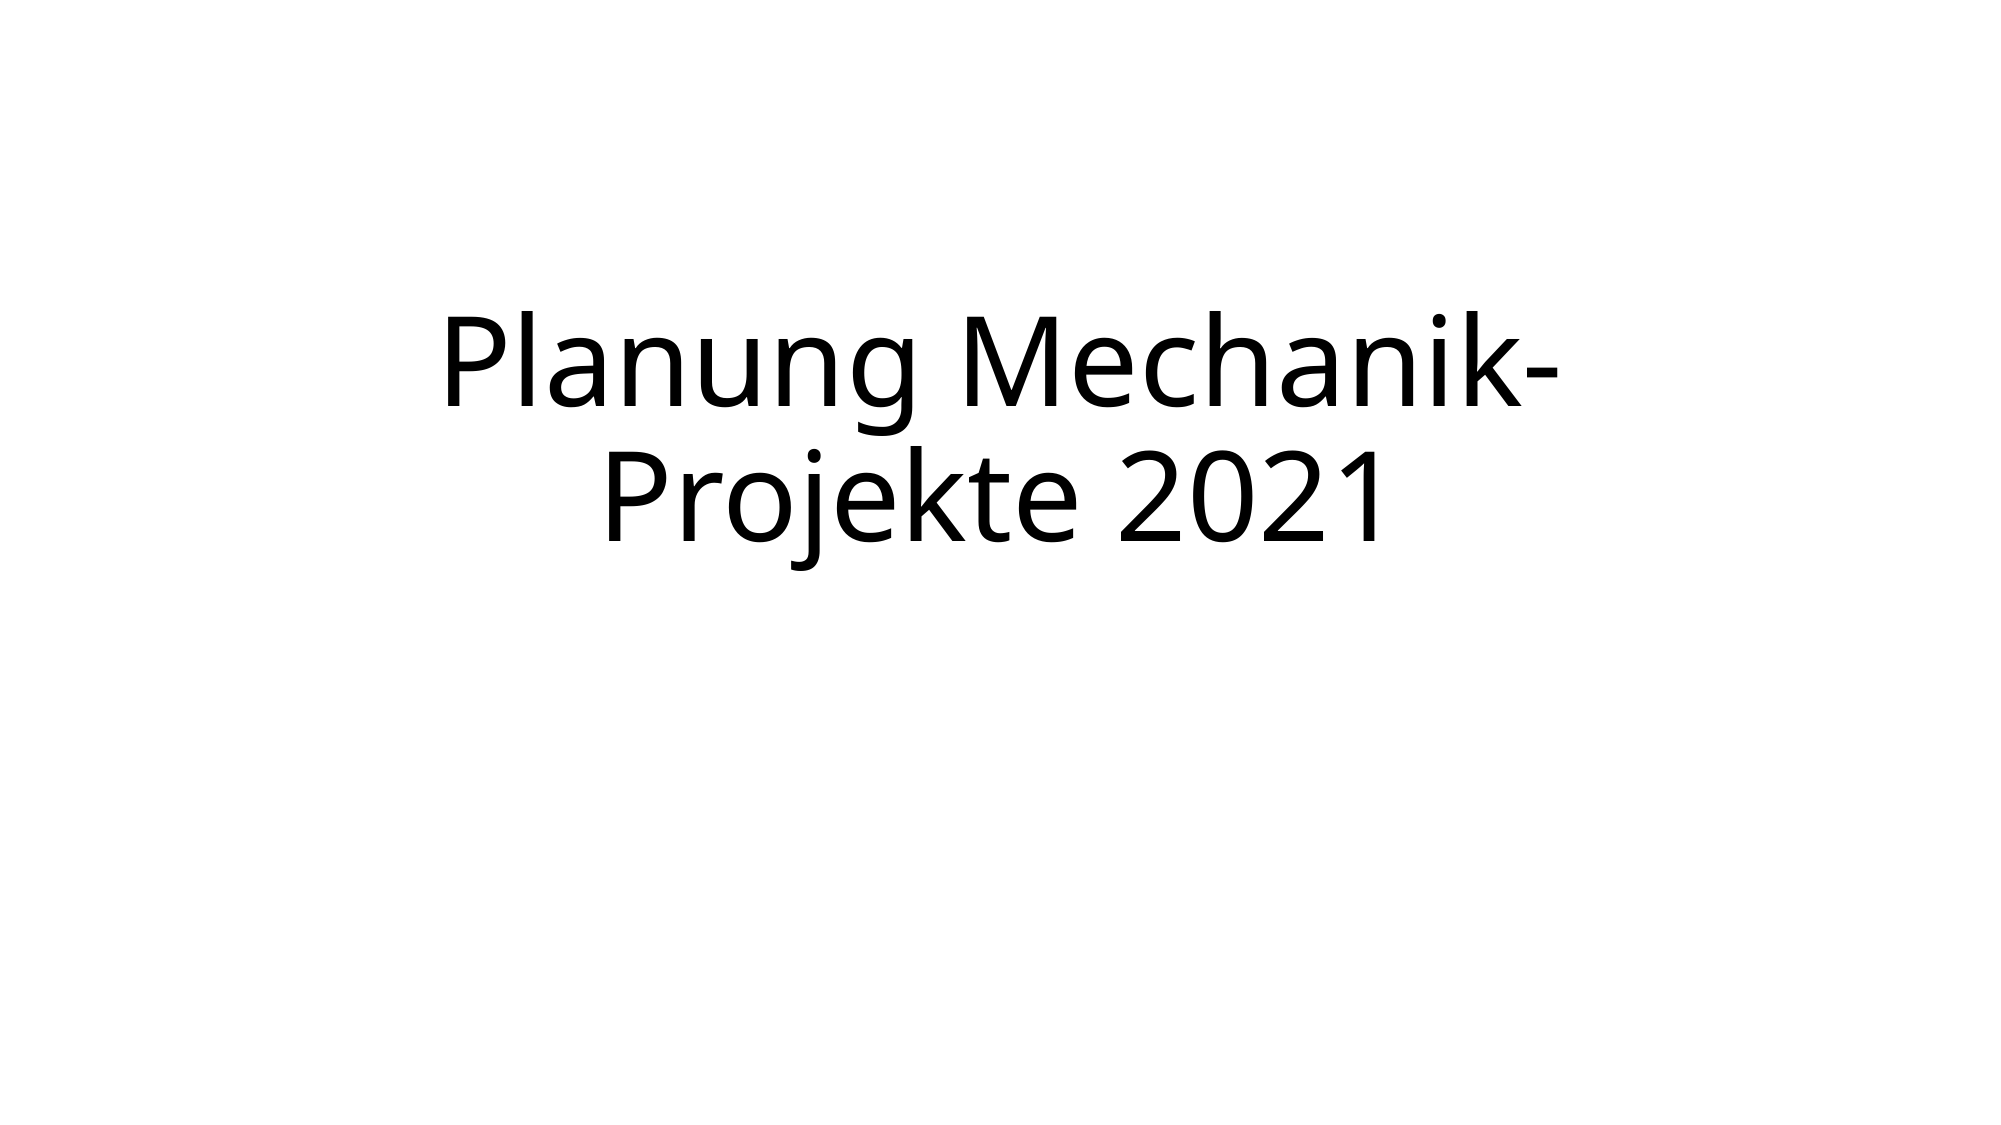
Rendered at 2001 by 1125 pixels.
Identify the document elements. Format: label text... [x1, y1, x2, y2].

title Planung Mechanik-Projekte 2021 [249, 184, 1750, 576]
